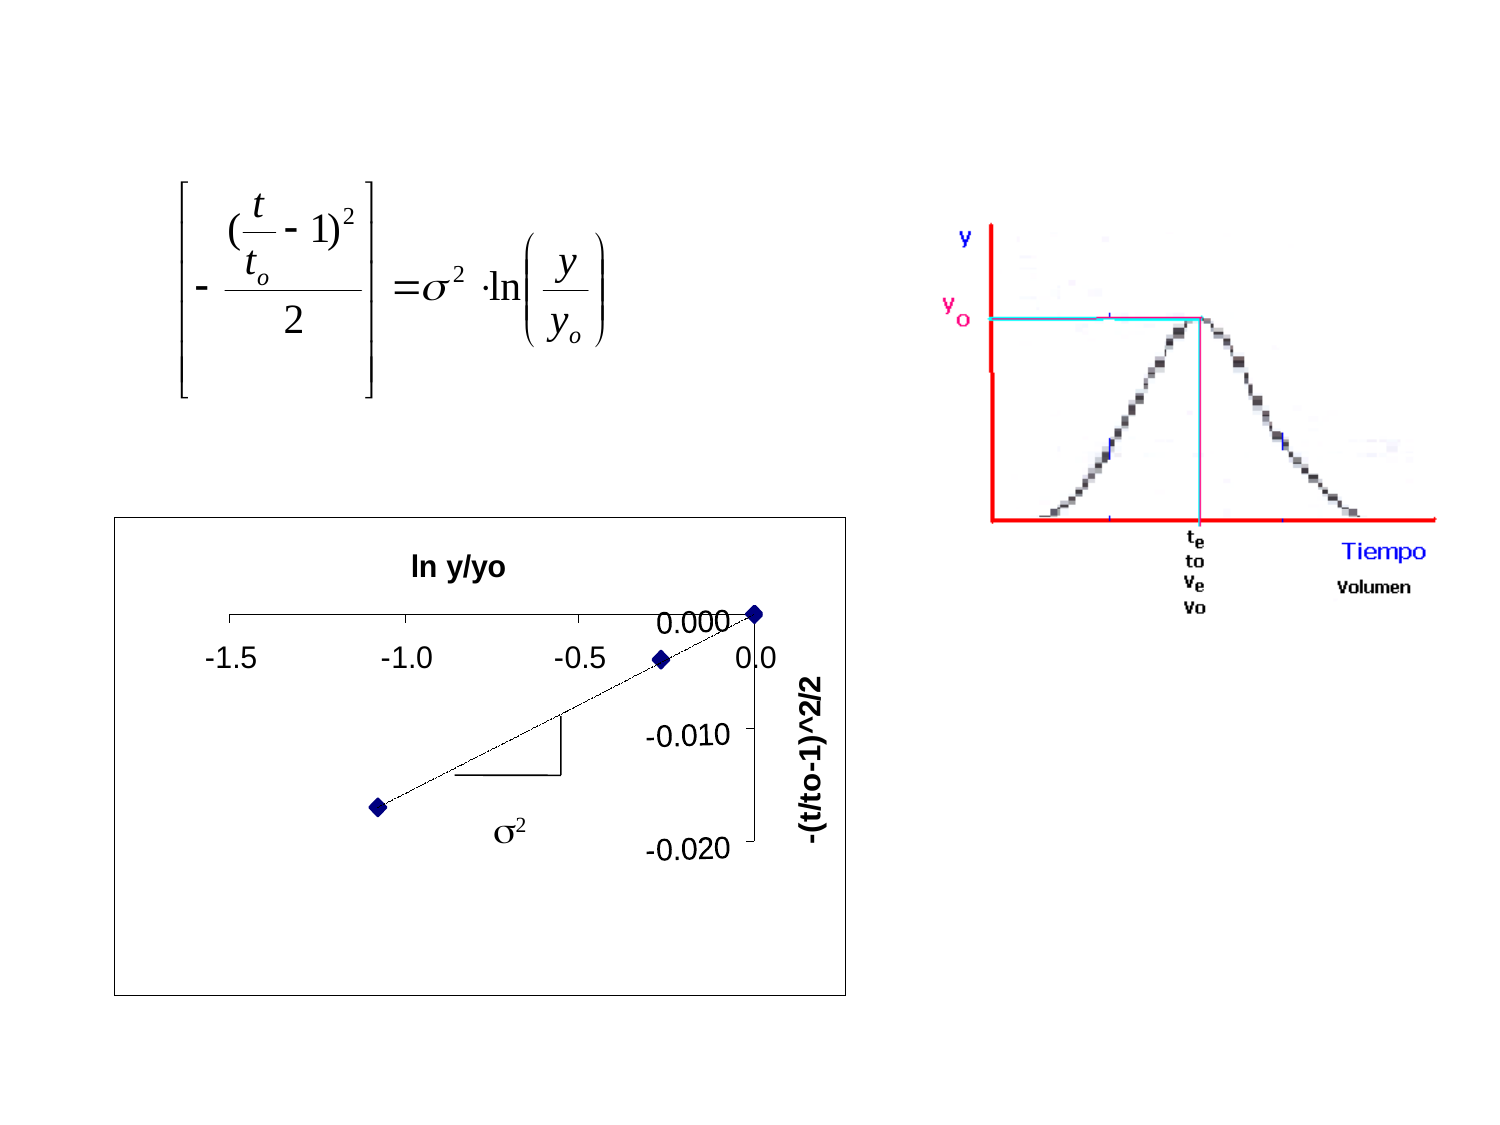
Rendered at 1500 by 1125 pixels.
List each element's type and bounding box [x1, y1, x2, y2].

text_box [170, 172, 618, 409]
picture [938, 219, 1455, 622]
text_box [99, 503, 862, 1010]
text_box [454, 715, 562, 776]
